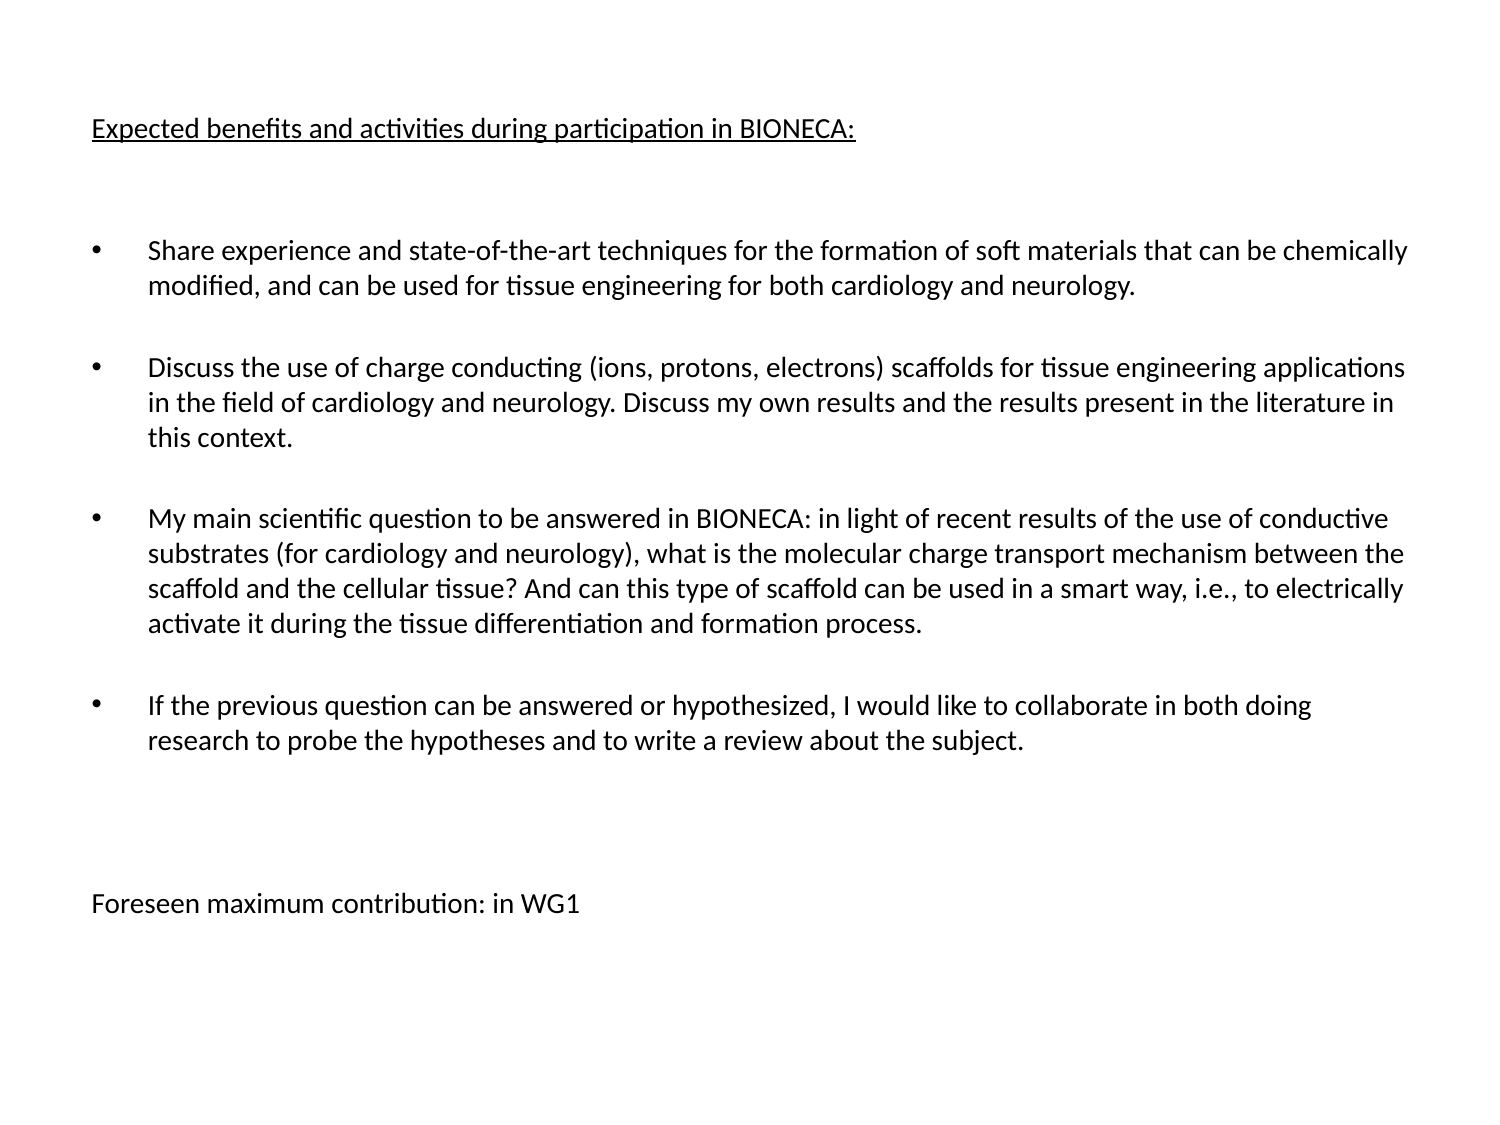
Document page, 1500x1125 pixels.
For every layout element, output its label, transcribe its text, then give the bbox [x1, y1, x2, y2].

list Expected benefits and activities during participation in BIONECA: Share experience and state-of-the-art techniques for the formation of soft materials that can be chemically modified, and can be used for tissue engineering for both cardiology and neurology. Discuss the use of charge conducting (ions, protons, electrons) scaffolds for tissue engineering applications in the field of cardiology and neurology. Discuss my own results and the results present in the literature in this context. My main scientific question to be answered in BIONECA: in light of recent results of the use of conductive substrates (for cardiology and neurology), what is the molecular charge transport mechanism between the scaffold and the cellular tissue? And can this type of scaffold can be used in a smart way, i.e., to electrically activate it during the tissue differentiation and formation process. If the previous question can be answered or hypothesized, I would like to collaborate in both doing research to probe the hypotheses and to write a review about the subject. Foreseen maximum contribution: in WG1 [76, 101, 1427, 845]
